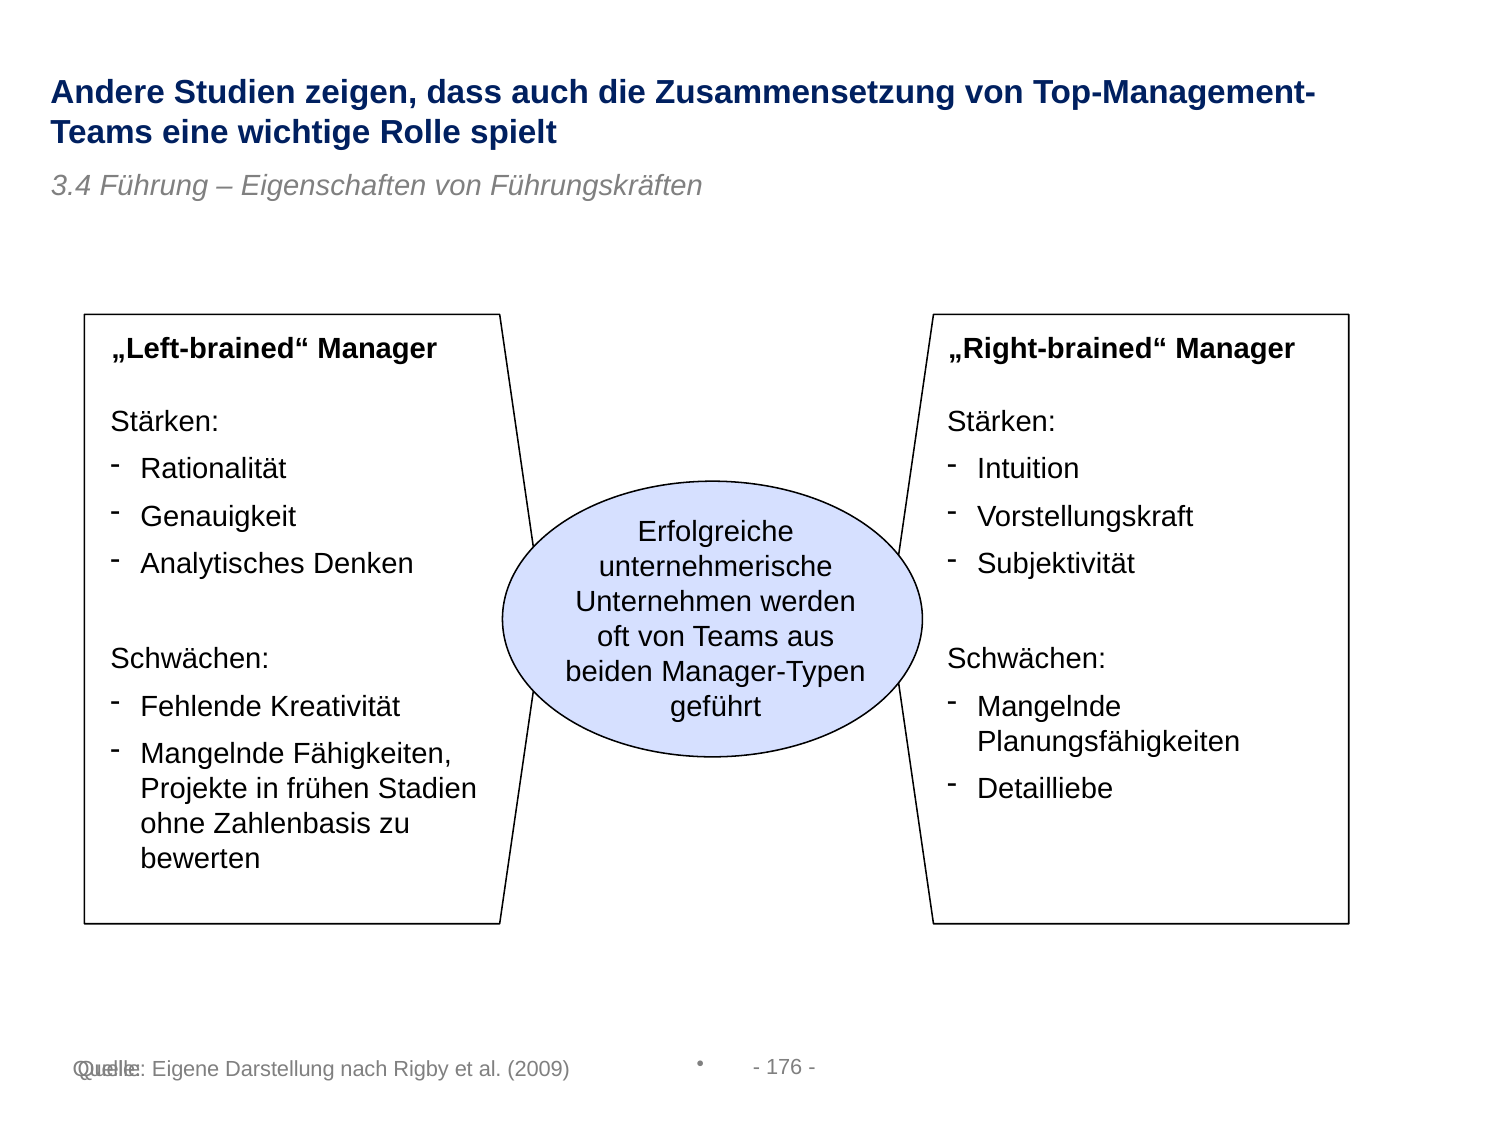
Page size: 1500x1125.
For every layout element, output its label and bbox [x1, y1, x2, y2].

text_box [36, 159, 720, 209]
text_box [35, 63, 1433, 158]
text_box [57, 1046, 592, 1088]
text_box [84, 314, 1349, 924]
slide_number [599, 1045, 913, 1093]
